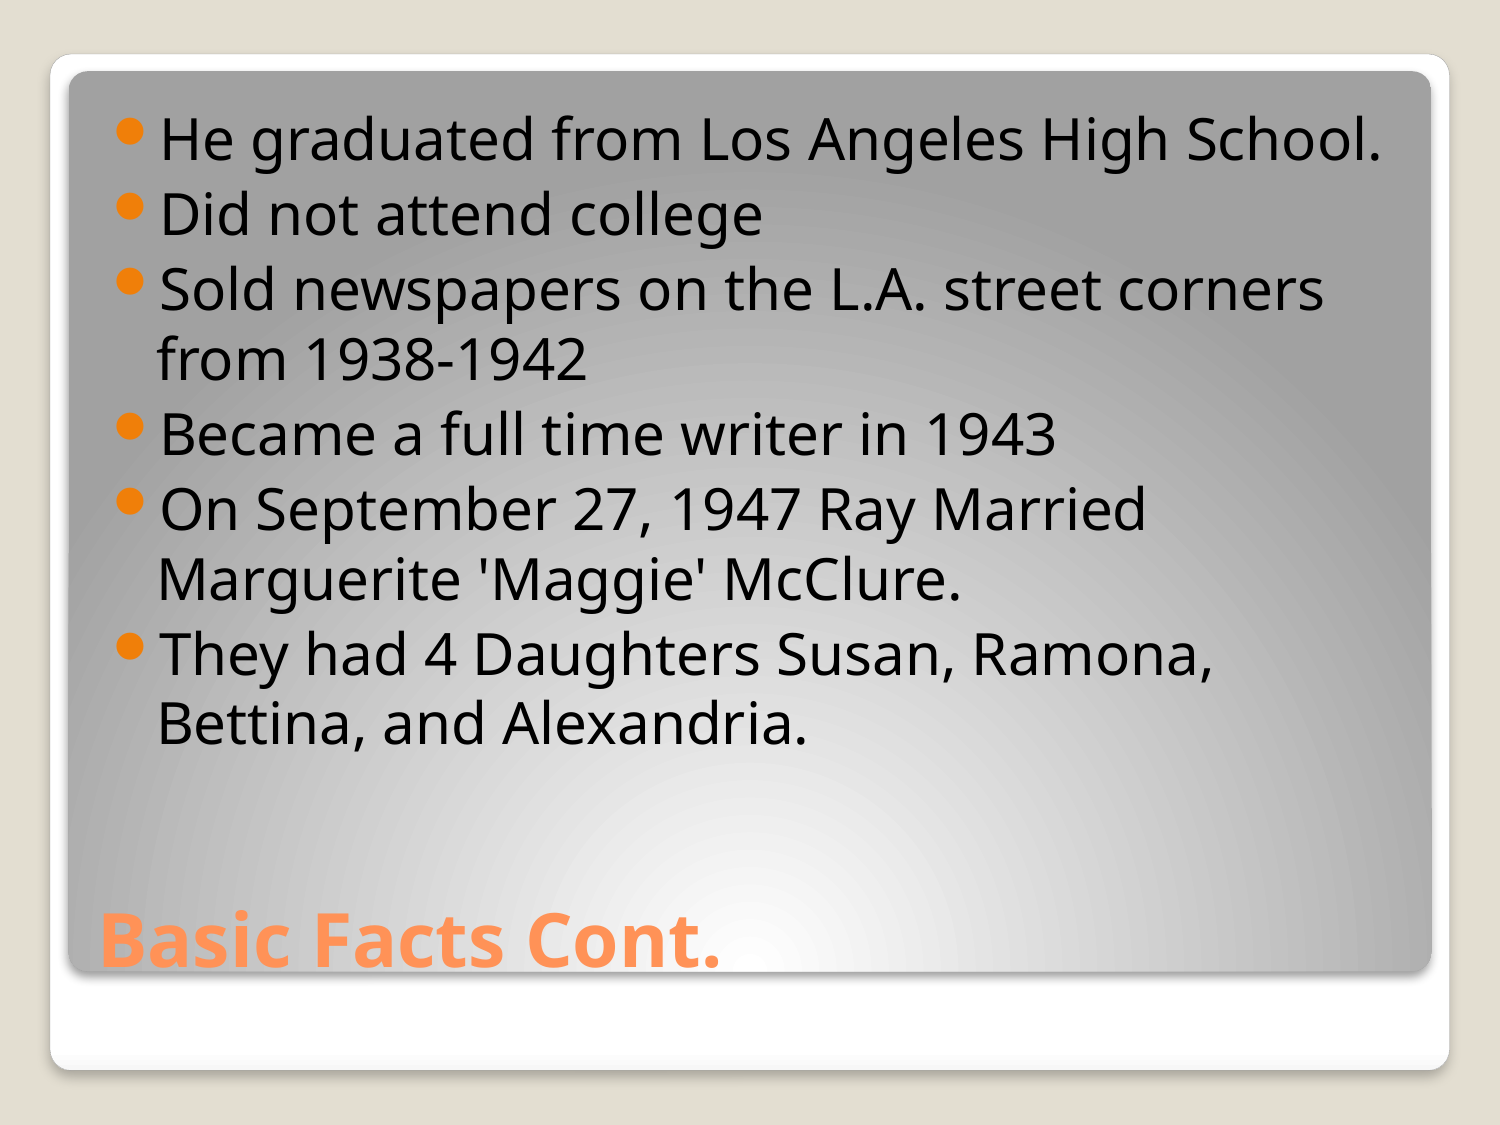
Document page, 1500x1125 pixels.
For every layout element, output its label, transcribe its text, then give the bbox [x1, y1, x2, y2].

list He graduated from Los Angeles High School. Did not attend college Sold newspapers on the L.A. street corners from 1938-1942 Became a full time writer in 1943 On September 27, 1947 Ray Married Marguerite 'Maggie' McClure. They had 4 Daughters Susan, Ramona, Bettina, and Alexandria. [82, 86, 1425, 774]
title Basic Facts Cont. [82, 817, 1425, 990]
